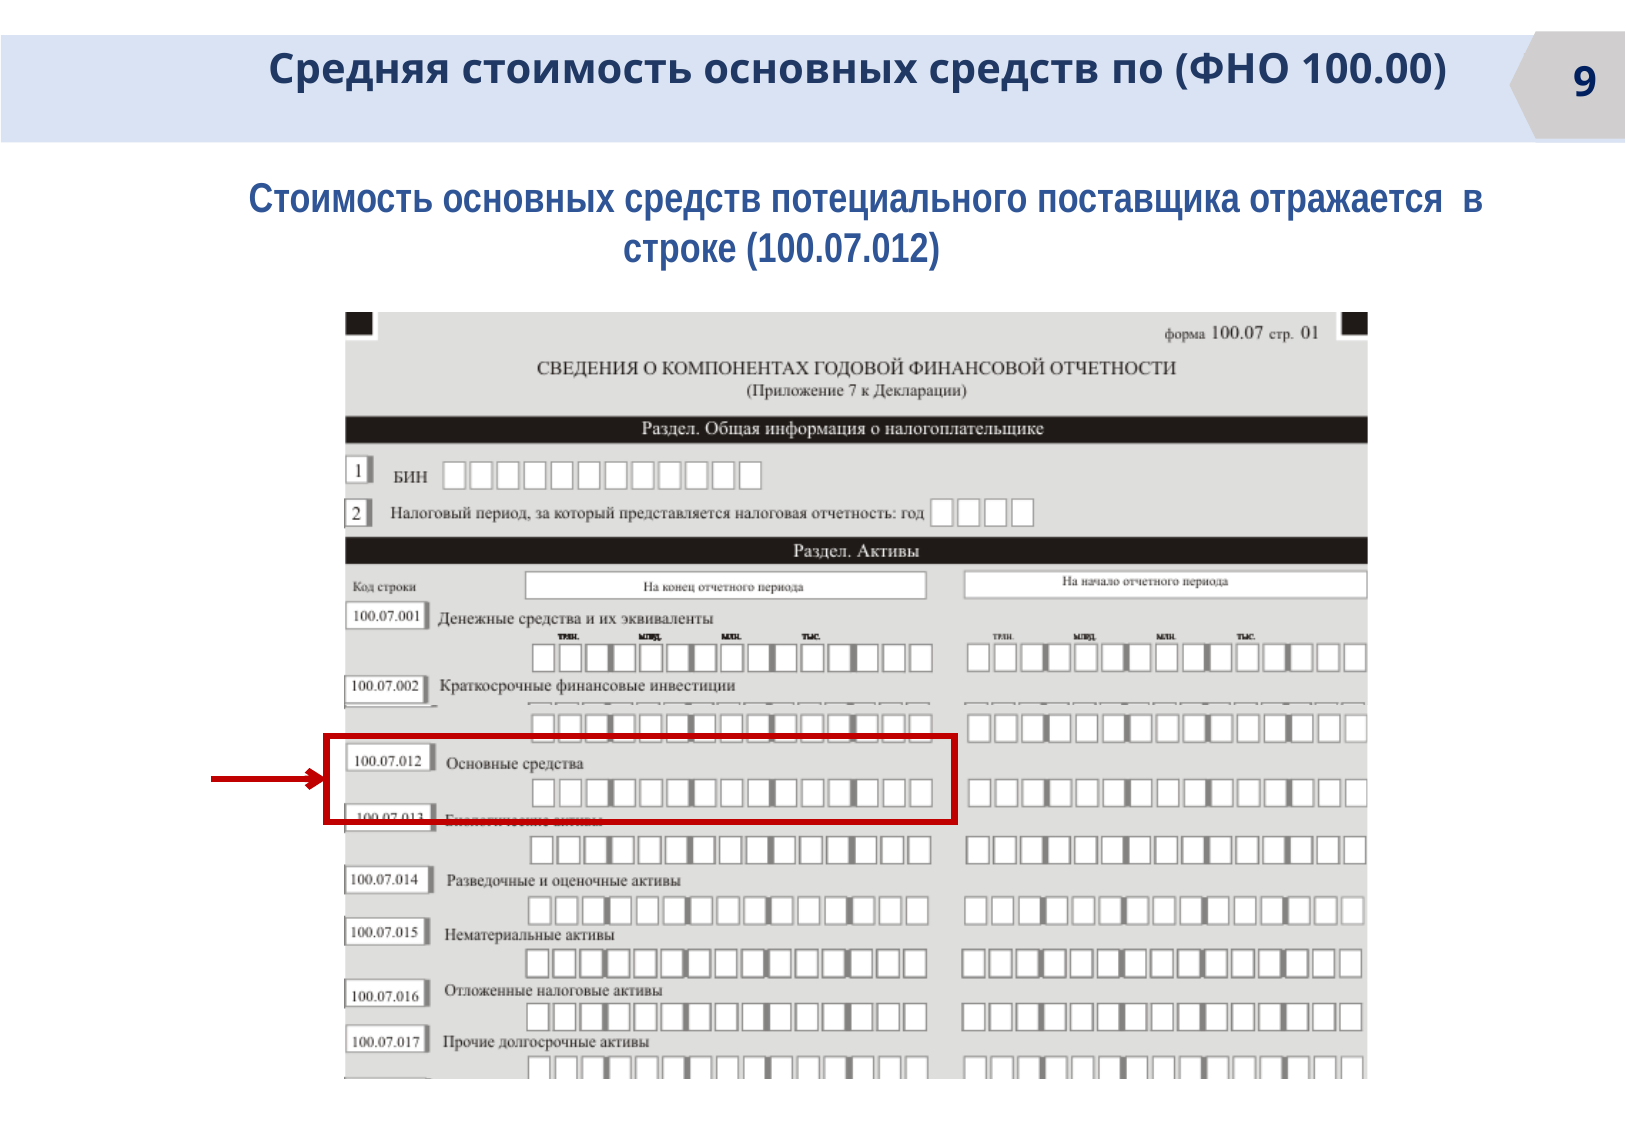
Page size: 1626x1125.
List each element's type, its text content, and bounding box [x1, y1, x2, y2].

text_box [1532, 30, 1625, 35]
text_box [0, 35, 1625, 143]
text_box Стоимость основных средств потециального поставщика отражается в строке (100.07.012) [53, 162, 1510, 278]
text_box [326, 312, 1368, 1079]
